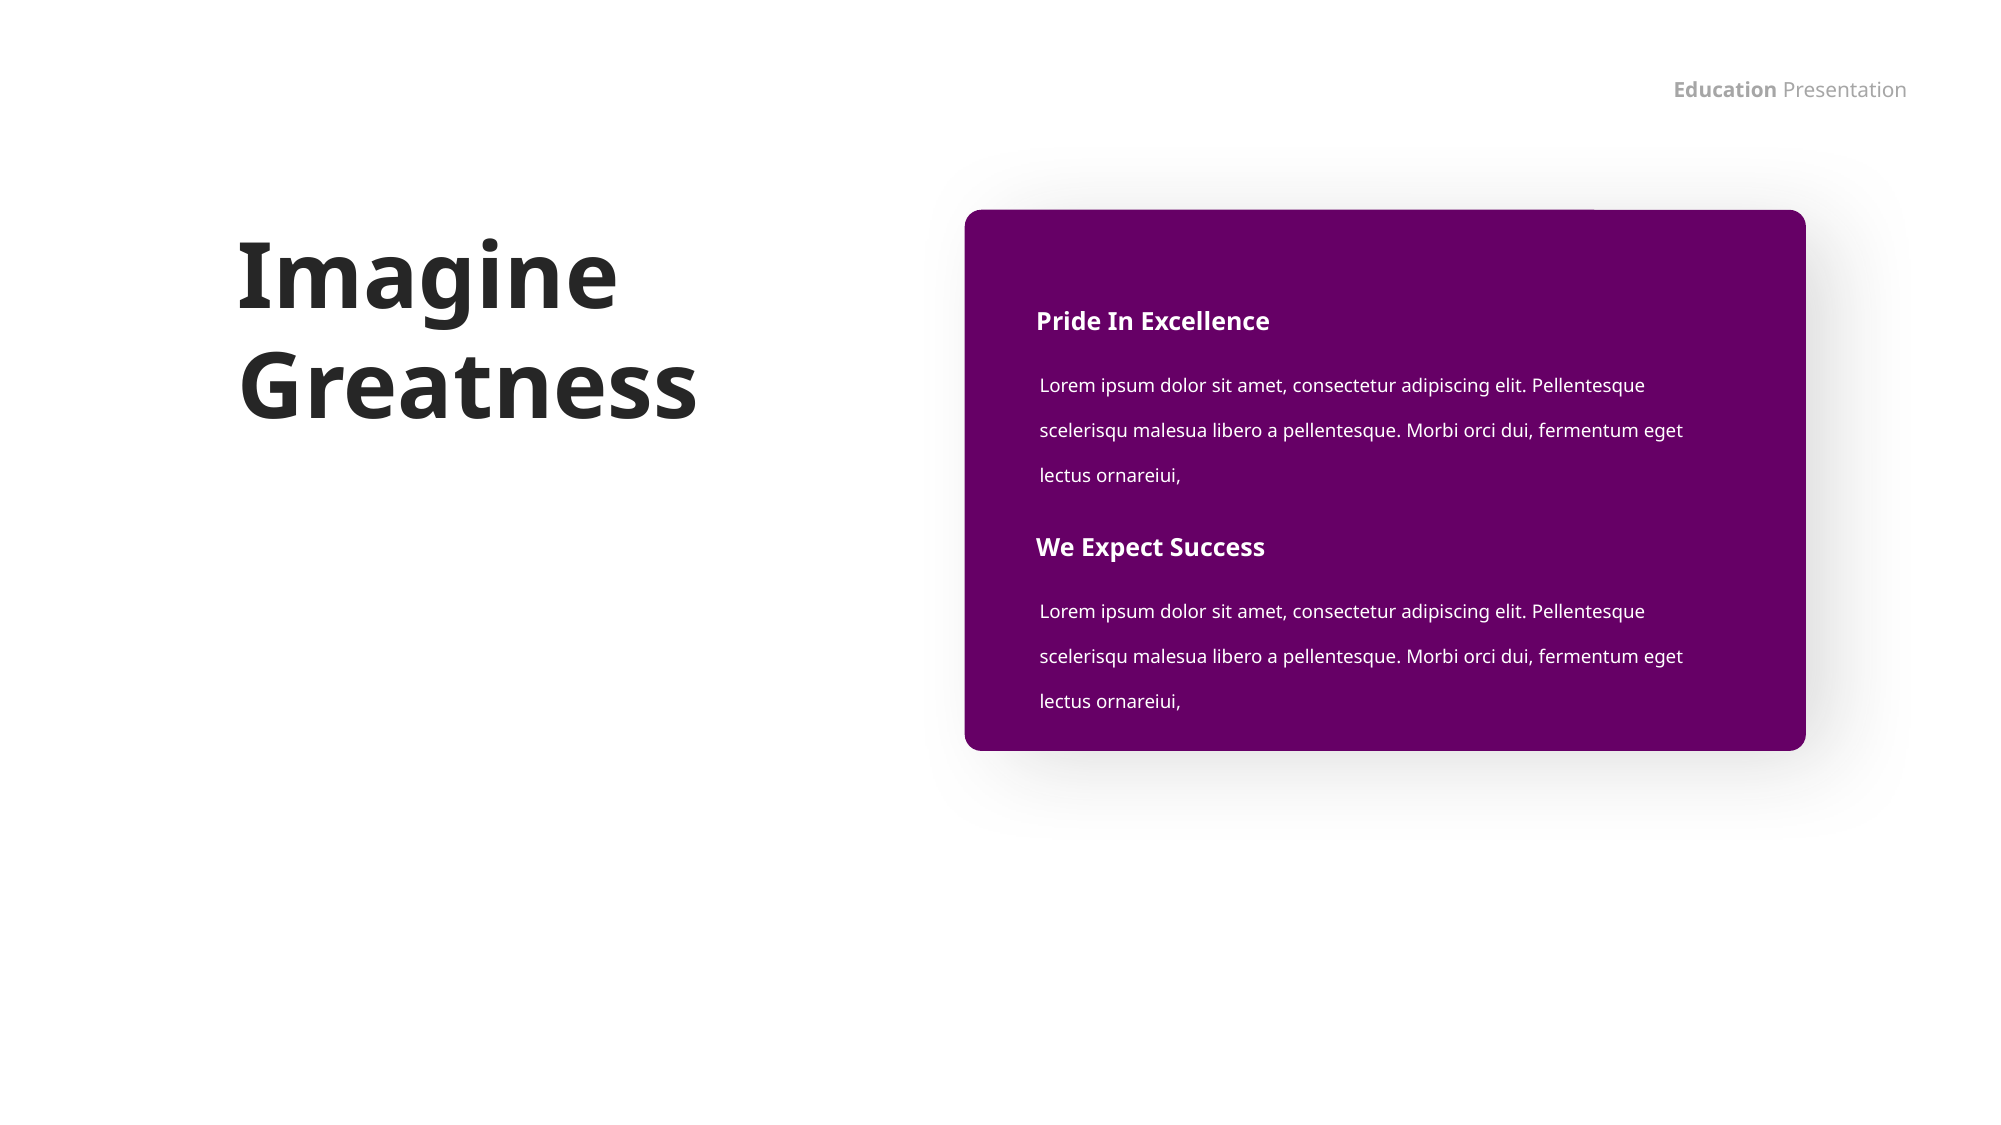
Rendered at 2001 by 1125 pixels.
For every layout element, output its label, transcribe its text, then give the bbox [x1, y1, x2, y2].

text_box Lorem ipsum dolor sit amet, consectetur adipiscing elit. Pellentesque scelerisqu malesua libero a pellentesque. Morbi orci dui, fermentum eget lectus ornareiui, [1024, 343, 1747, 494]
text_box Education Presentation [1658, 69, 1922, 110]
picture [0, 546, 2000, 1125]
text_box Pride In Excellence [1021, 297, 1336, 343]
text_box Imagine Greatness [222, 209, 742, 445]
text_box [963, 208, 1807, 546]
text_box We Expect Success [1021, 524, 1336, 546]
